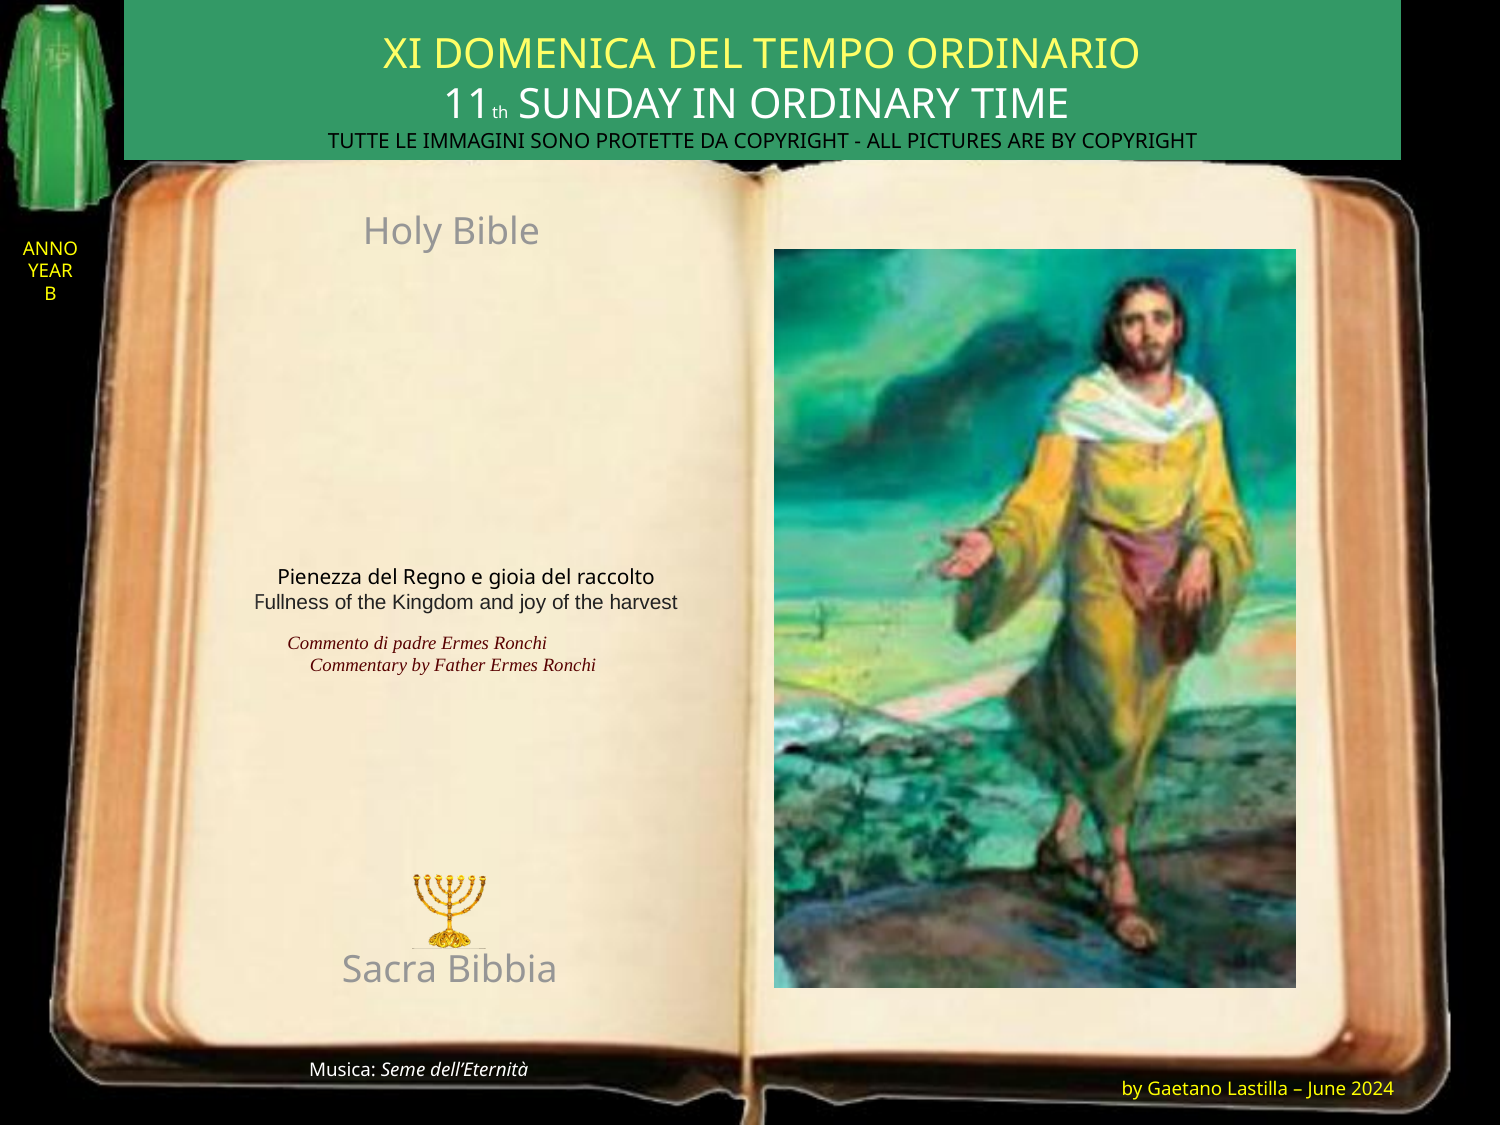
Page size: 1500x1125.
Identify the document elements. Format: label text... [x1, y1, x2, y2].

text_box by Gaetano Lastilla – June 2024 [997, 1068, 1500, 1107]
text_box Sacra Bibbia [187, 937, 713, 998]
text_box Holy Bible [348, 199, 556, 260]
text_box Commento di padre Ermes Ronchi Commentary by Father Ermes Ronchi [259, 623, 647, 683]
text_box ANNO YEAR B [7, 229, 93, 312]
text_box Musica: Seme dell’Eternità [62, 1050, 775, 1088]
text_box XI DOMENICA DEL TEMPO ORDINARIO 11th SUNDAY IN ORDINARY TIME TUTTE LE IMMAGINI SONO PROTETTE DA COPYRIGHT - ALL PICTURES ARE BY COPYRIGHT [124, 0, 1400, 160]
text_box Pienezza del Regno e gioia del raccolto Fullness of the Kingdom and joy of the harvest [174, 556, 763, 622]
picture [0, 0, 1500, 1125]
